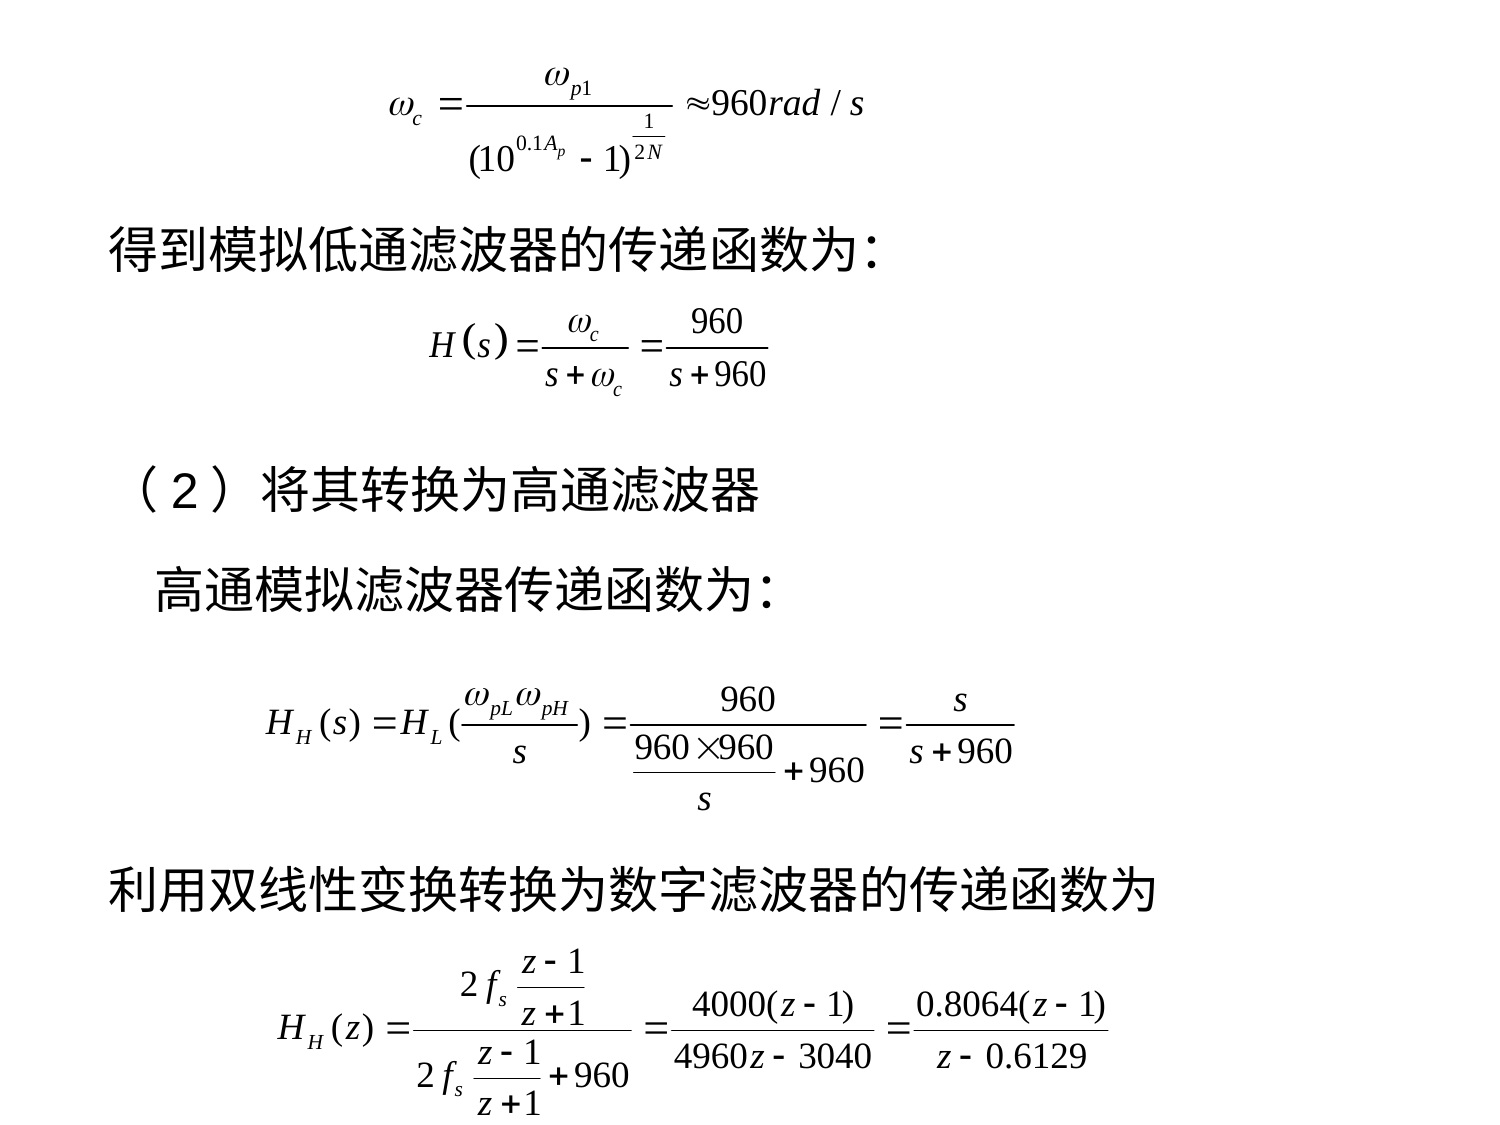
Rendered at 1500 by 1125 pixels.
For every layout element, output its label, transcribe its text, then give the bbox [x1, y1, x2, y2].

list 得到模拟低通滤波器的传递函数为： （2）将其转换为高通滤波器 高通模拟滤波器传递函数为： 利用双线性变换转换为数字滤波器的传递函数为 [93, 210, 1444, 954]
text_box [421, 292, 778, 407]
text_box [257, 667, 1025, 820]
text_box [269, 936, 1118, 1125]
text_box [381, 46, 873, 188]
